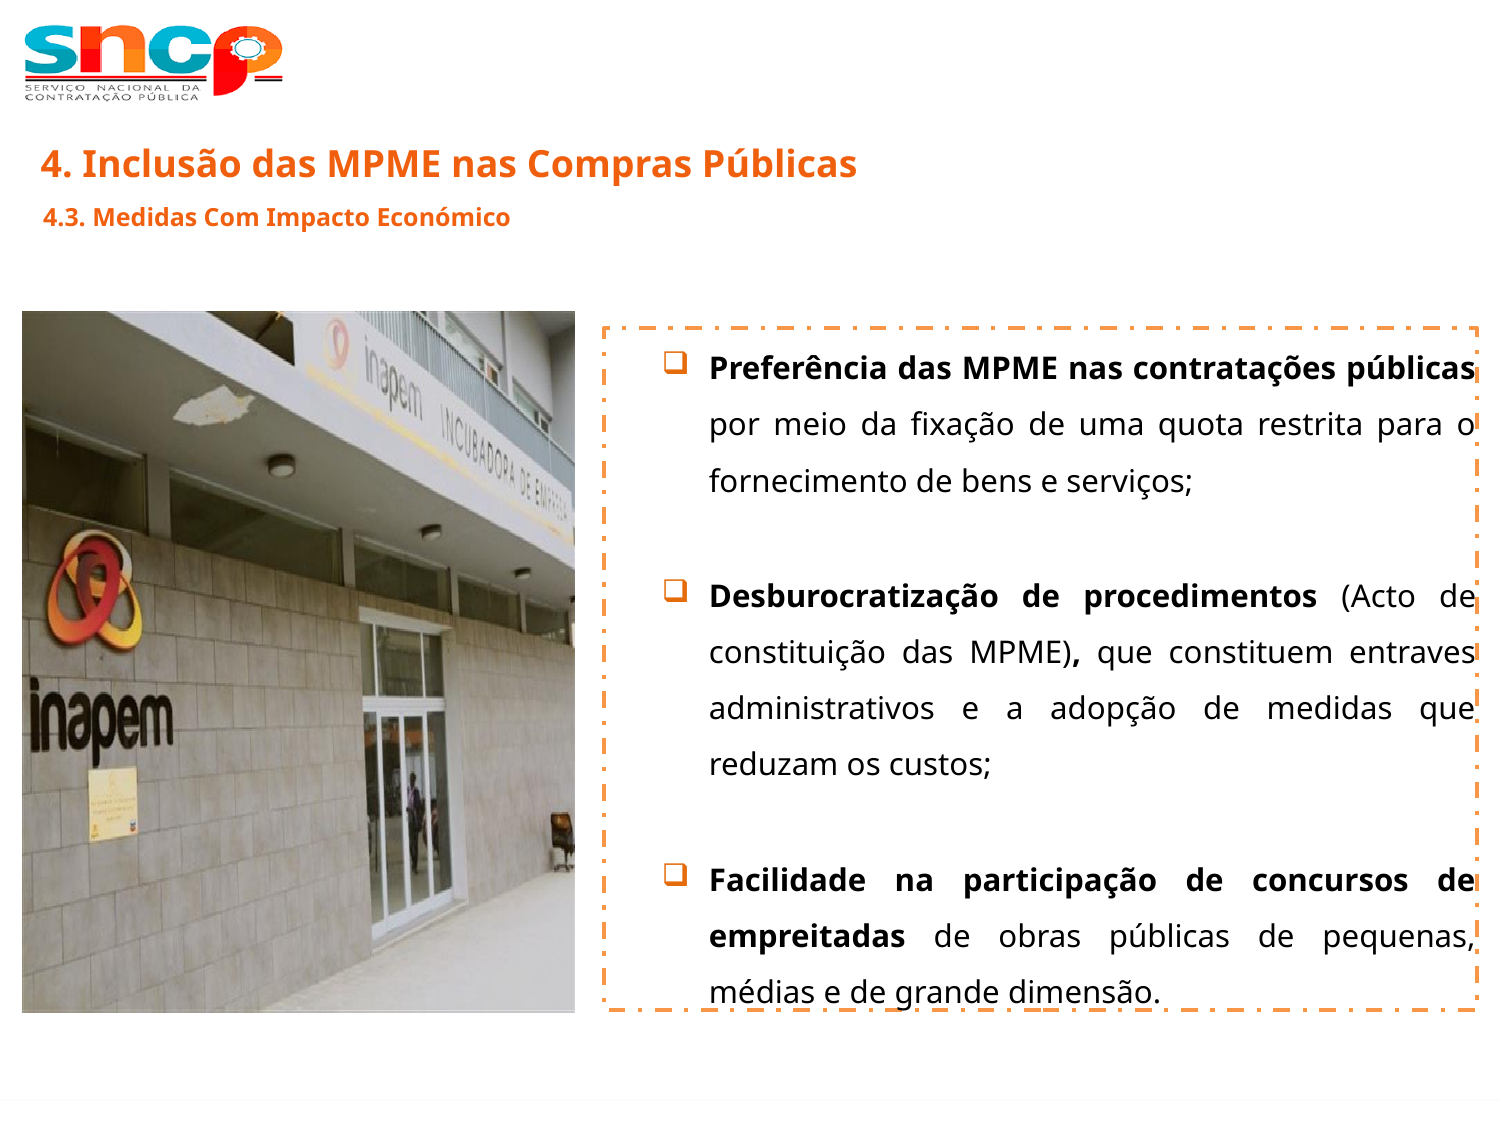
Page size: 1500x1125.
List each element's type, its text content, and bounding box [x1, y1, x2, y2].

text_box 4. Inclusão das MPME nas Compras Públicas [25, 132, 1478, 193]
picture [22, 311, 575, 1013]
picture [3, 0, 300, 125]
text_box Preferência das MPME nas contratações públicas por meio da fixação de uma quota restrita para o fornecimento de bens e serviços; Desburocratização de procedimentos (Acto de constituição das MPME), que constituem entraves administrativos e a adopção de medidas que reduzam os custos; Facilidade na participação de concursos de empreitadas de obras públicas de pequenas, médias e de grande dimensão. [602, 326, 1479, 1012]
text_box 4.3. Medidas Com Impacto Económico [43, 197, 1428, 247]
